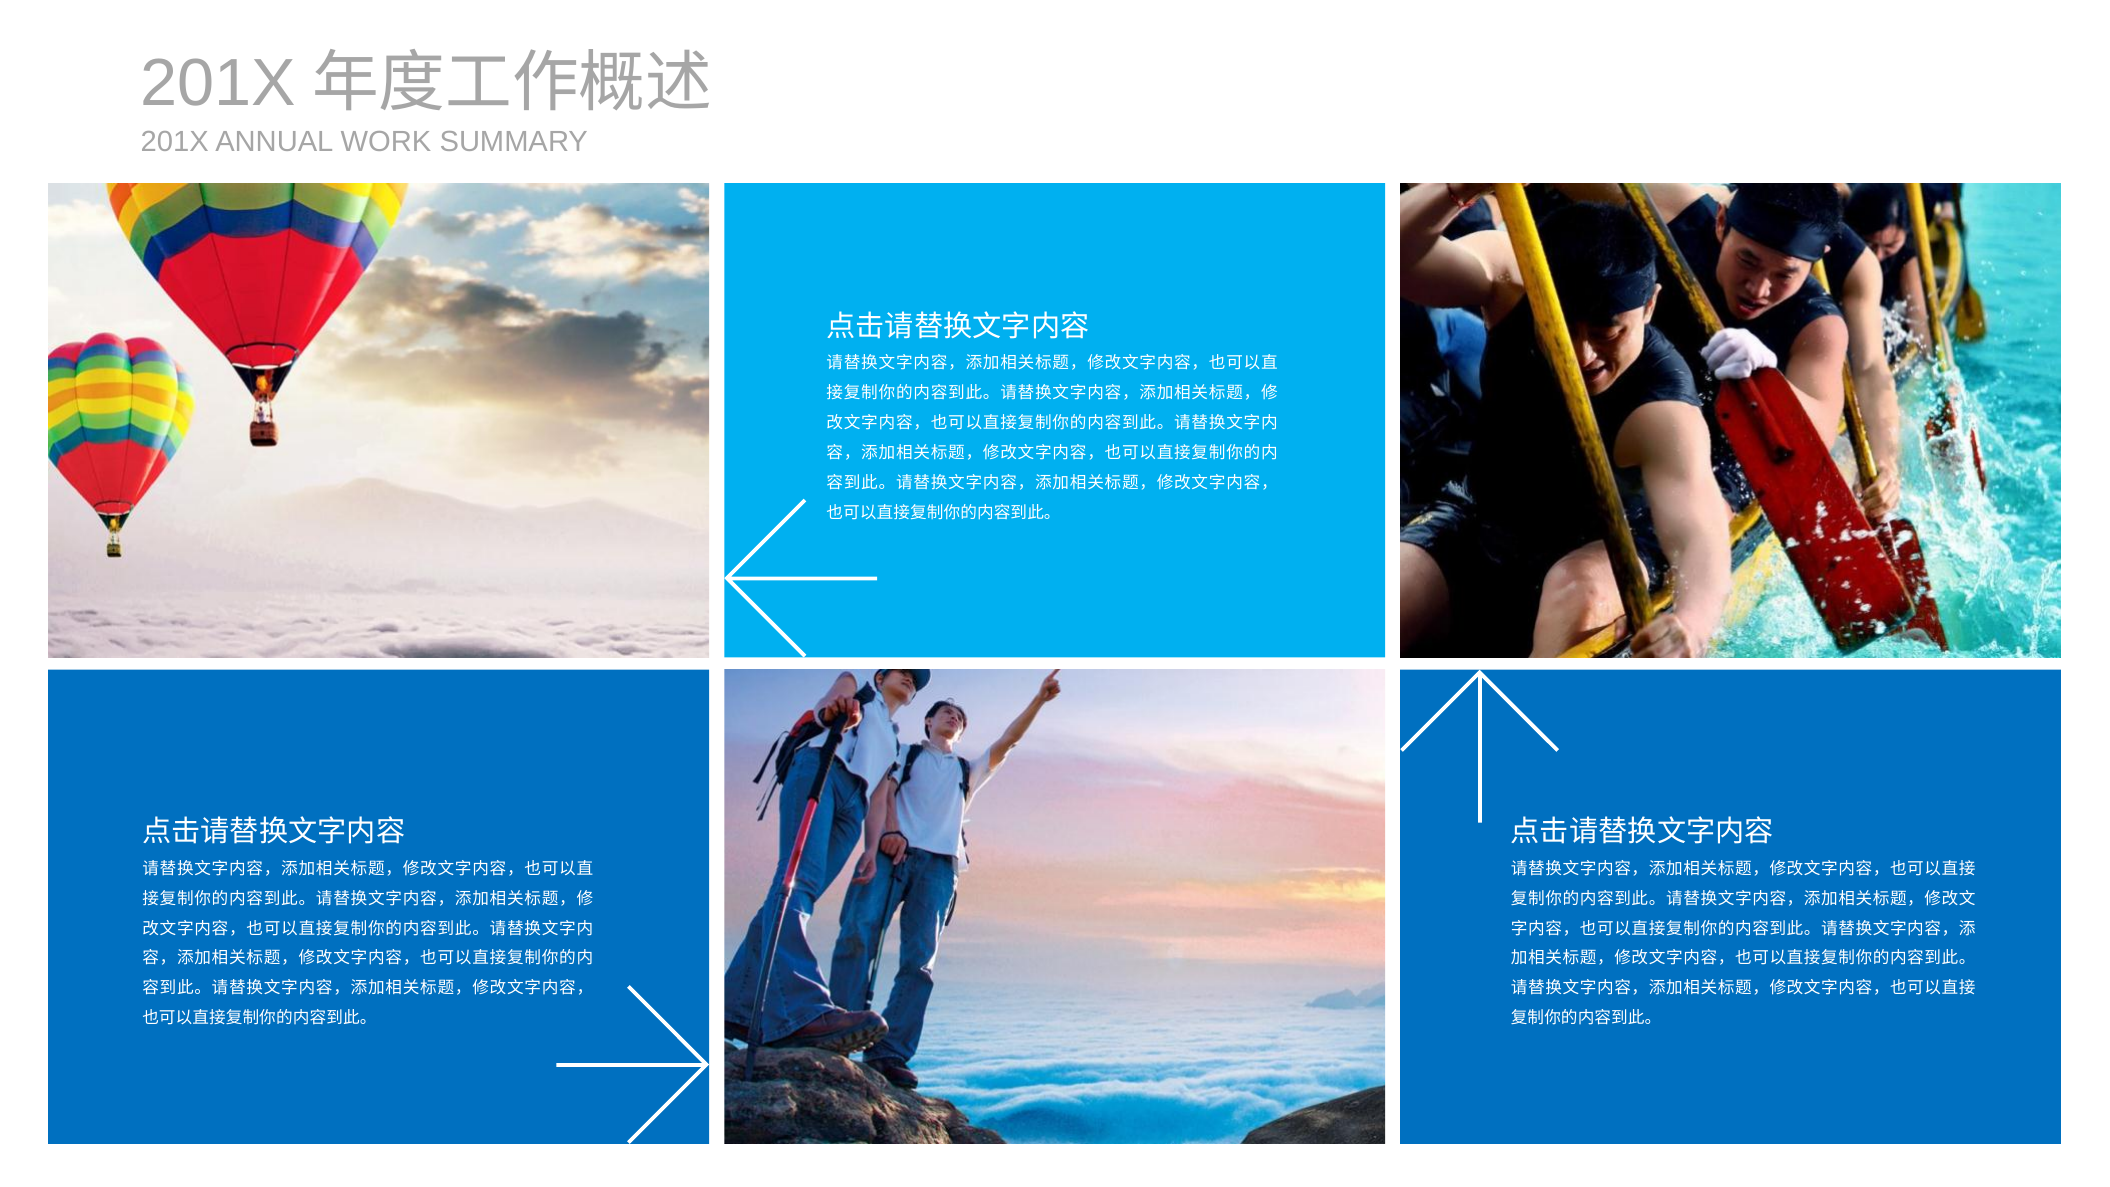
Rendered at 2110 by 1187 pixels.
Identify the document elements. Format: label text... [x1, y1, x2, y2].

text_box [1399, 669, 2062, 1145]
text_box [47, 669, 710, 1145]
text_box [723, 669, 1386, 1145]
text_box [1399, 182, 2062, 658]
text_box [723, 182, 1386, 658]
text_box 点击请替换文字内容 请替换文字内容，添加相关标题，修改文字内容，也可以直接复制你的内容到此。请替换文字内容，添加相关标题，修改文字内容，也可以直接复制你的内容到此。请替换文字内容，添加相关标题，修改文字内容，也可以直接复制你的内容到此。请替换文字内容，添加相关标题，修改文字内容，也可以直接复制你的内容到此。 [826, 289, 1279, 522]
text_box 201X ANNUAL WORK SUMMARY [140, 122, 602, 158]
text_box 点击请替换文字内容 请替换文字内容，添加相关标题，修改文字内容，也可以直接复制你的内容到此。请替换文字内容，添加相关标题，修改文字内容，也可以直接复制你的内容到此。请替换文字内容，添加相关标题，修改文字内容，也可以直接复制你的内容到此。请替换文字内容，添加相关标题，修改文字内容，也可以直接复制你的内容到此。 [1510, 795, 1976, 1028]
text_box [47, 182, 710, 658]
text_box 201X年度工作概述 [140, 38, 789, 119]
text_box [1398, 668, 1561, 824]
text_box [722, 497, 879, 659]
text_box [555, 983, 711, 1146]
text_box 点击请替换文字内容 请替换文字内容，添加相关标题，修改文字内容，也可以直接复制你的内容到此。请替换文字内容，添加相关标题，修改文字内容，也可以直接复制你的内容到此。请替换文字内容，添加相关标题，修改文字内容，也可以直接复制你的内容到此。请替换文字内容，添加相关标题，修改文字内容，也可以直接复制你的内容到此。 [142, 795, 594, 1028]
